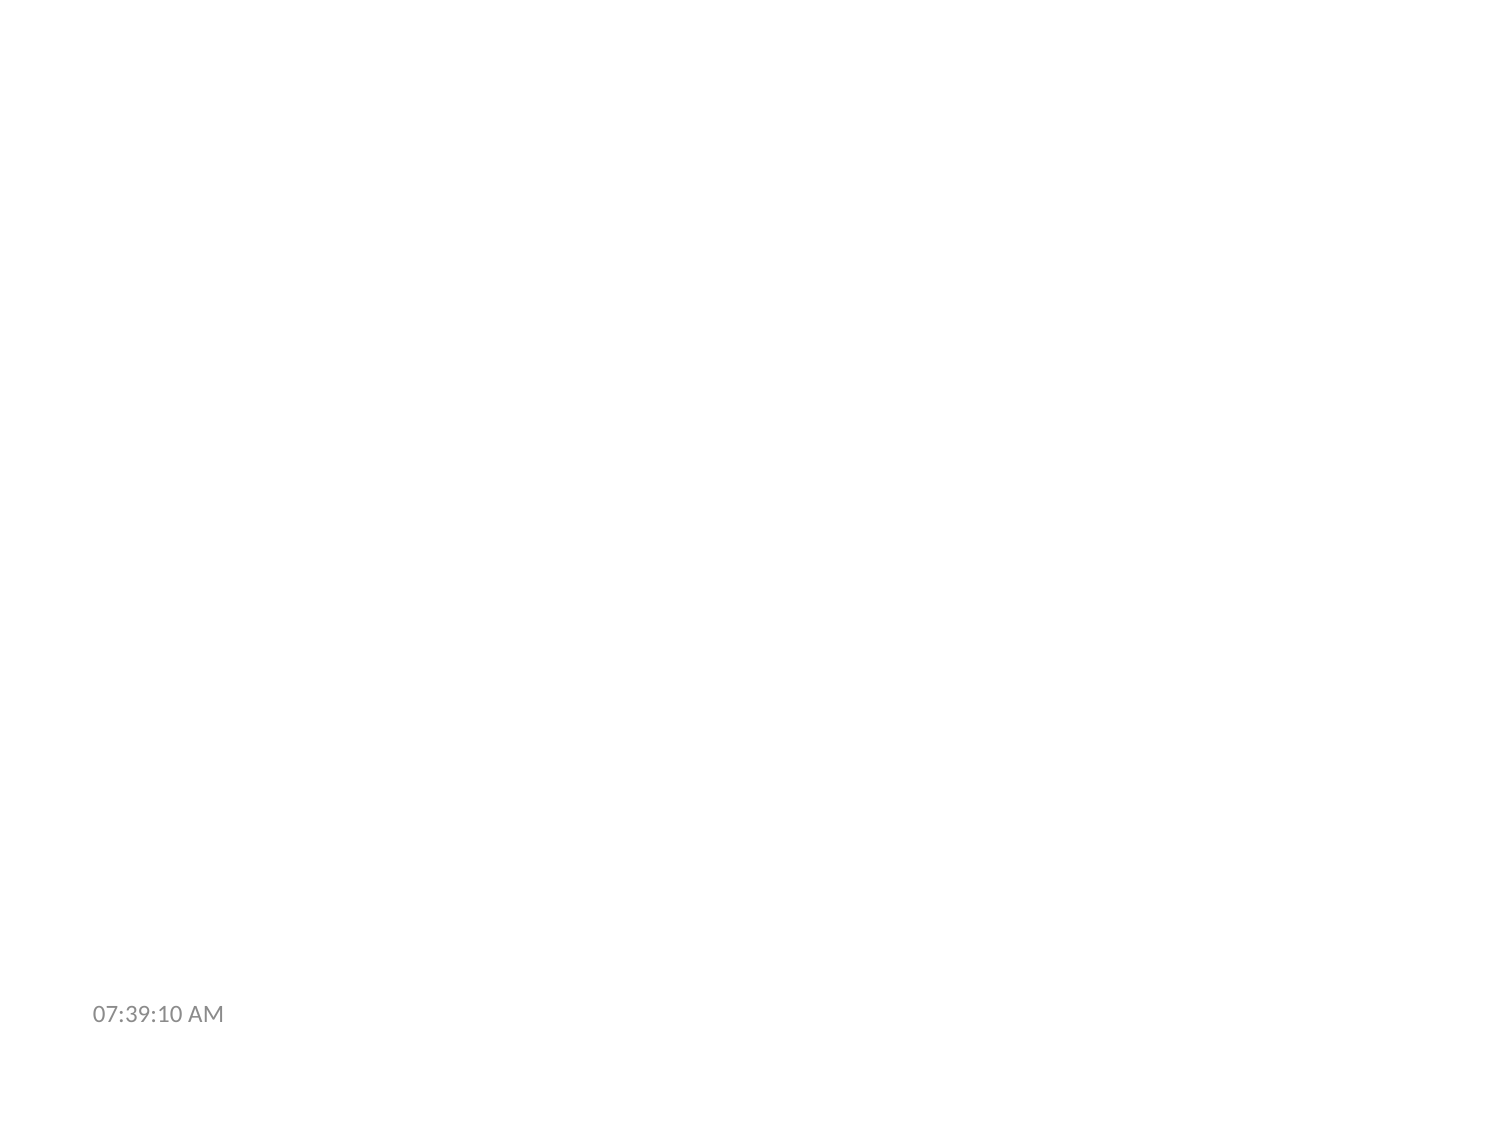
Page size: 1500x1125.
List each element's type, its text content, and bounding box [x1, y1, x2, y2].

text_box 3:35:09 PM [77, 982, 428, 1043]
